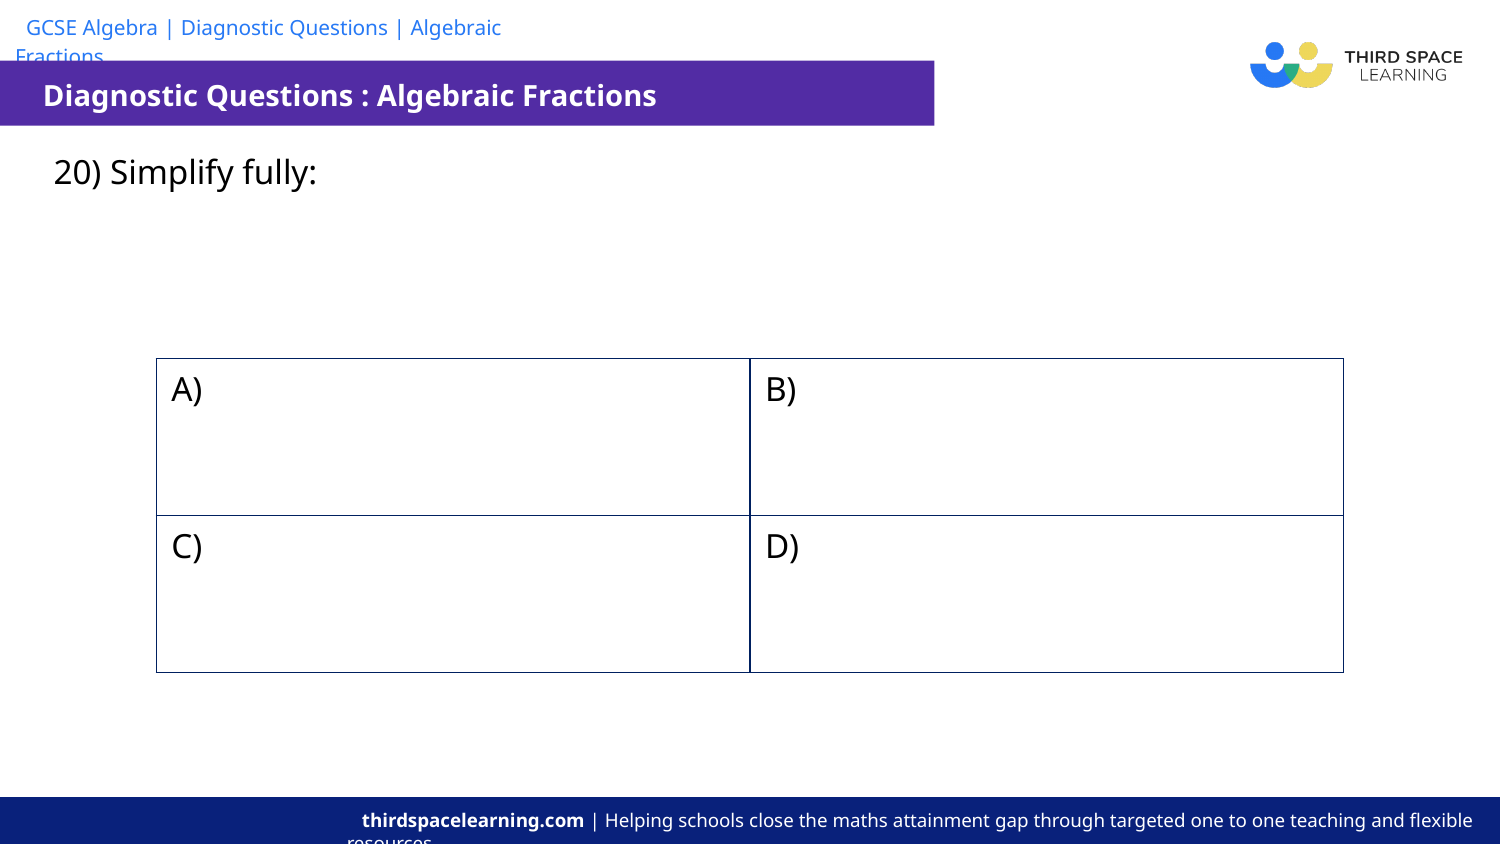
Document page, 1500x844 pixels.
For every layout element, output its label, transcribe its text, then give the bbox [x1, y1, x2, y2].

text_box Diagnostic Questions : Algebraic Fractions [27, 61, 778, 127]
picture [1250, 33, 1465, 99]
